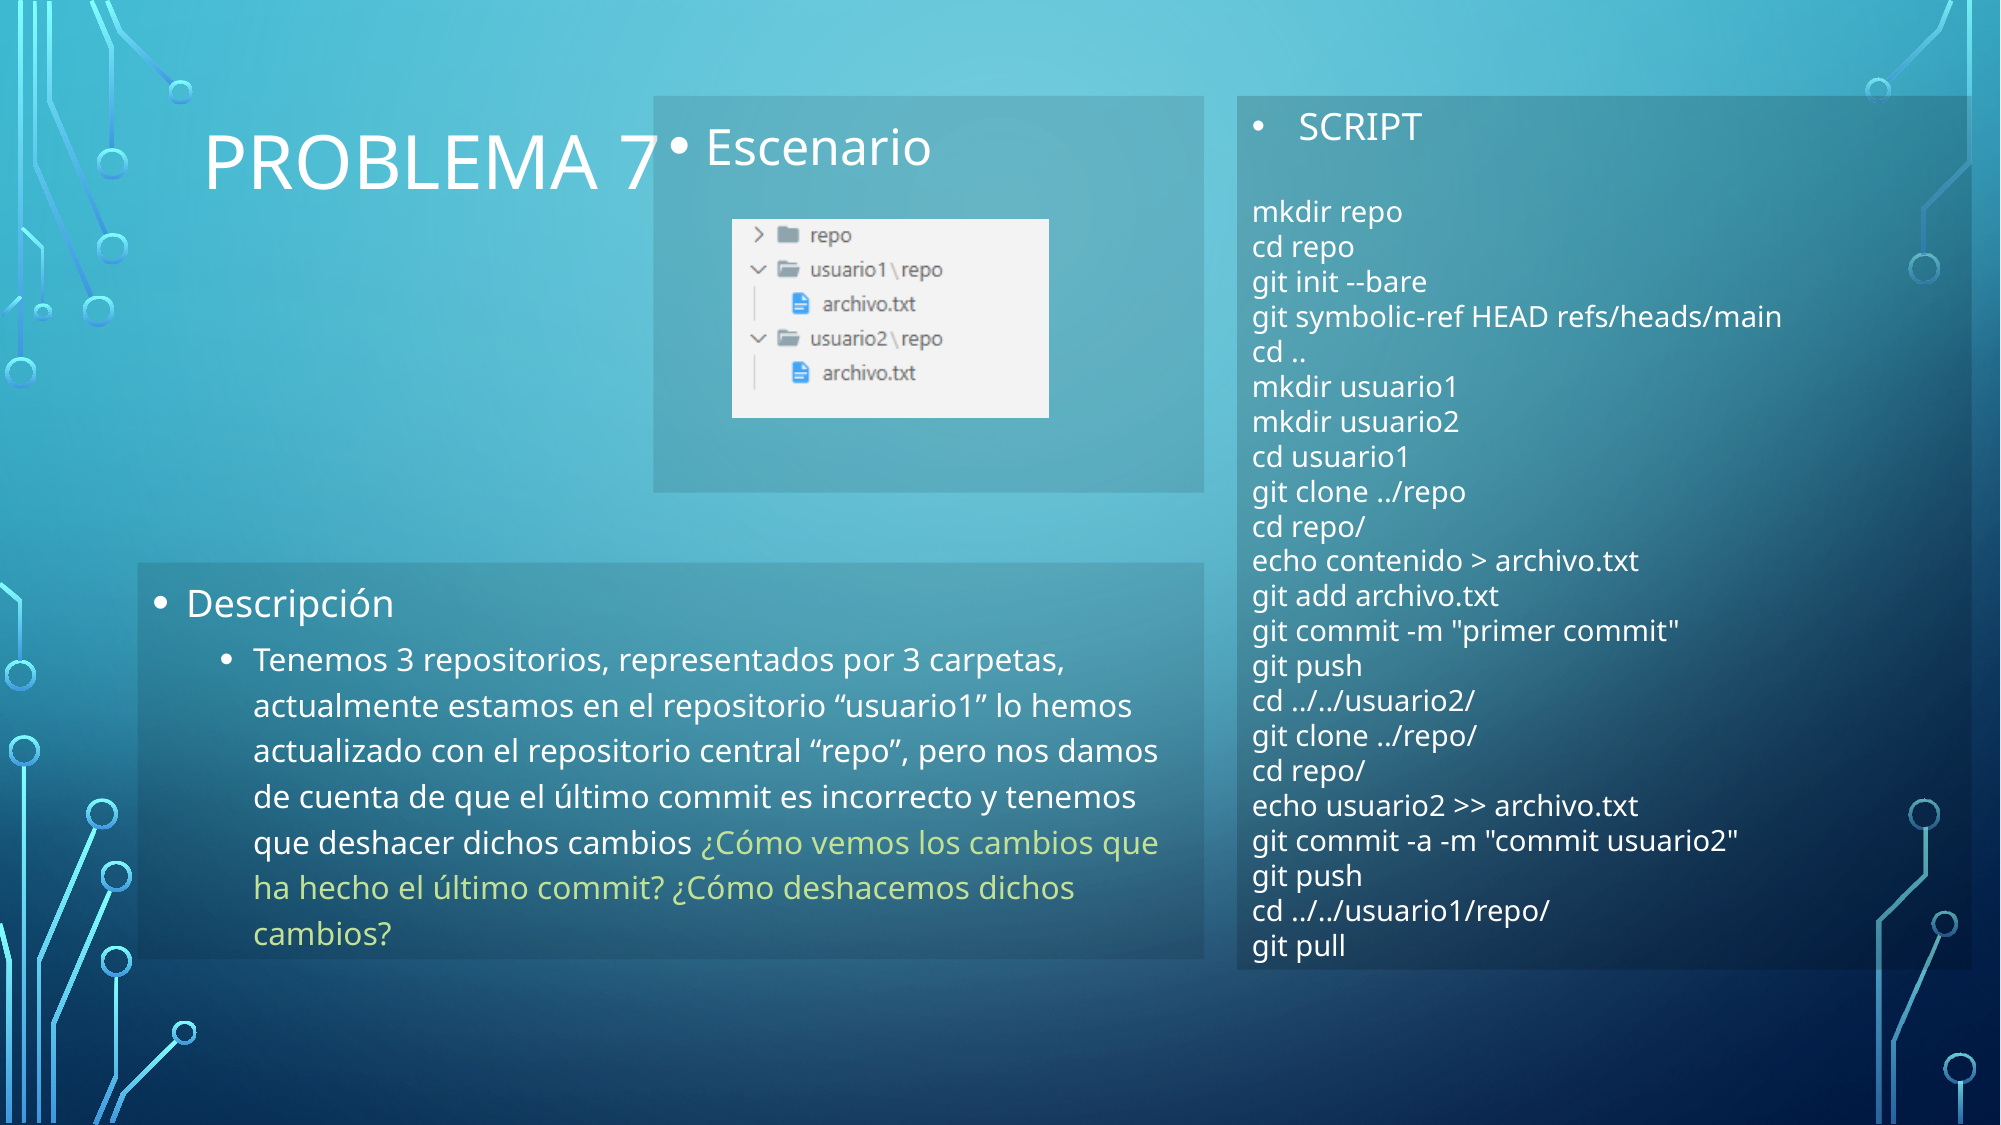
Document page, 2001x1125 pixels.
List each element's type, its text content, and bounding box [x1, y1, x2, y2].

title Problema 7 [187, 44, 1813, 287]
list Escenario [653, 95, 1205, 493]
text_box Descripción Tenemos 3 repositorios, representados por 3 carpetas, actualmente estamos en el repositorio “usuario1” lo hemos actualizado con el repositorio central “repo”, pero nos damos de cuenta de que el último commit es incorrecto y tenemos que deshacer dichos cambios ¿Cómo vemos los cambios que ha hecho el último commit? ¿Cómo deshacemos dichos cambios? [137, 562, 1205, 960]
text_box SCRIPT mkdir repo cd repo git init --bare git symbolic-ref HEAD refs/heads/main cd .. mkdir usuario1 mkdir usuario2 cd usuario1 git clone ../repo cd repo/ echo contenido > archivo.txt git add archivo.txt git commit -m "primer commit" git push cd ../../usuario2/ git clone ../repo/ cd repo/ echo usuario2 >> archivo.txt git commit -a -m "commit usuario2" git push cd ../../usuario1/repo/ git pull [1237, 95, 1972, 970]
picture [732, 218, 1049, 418]
